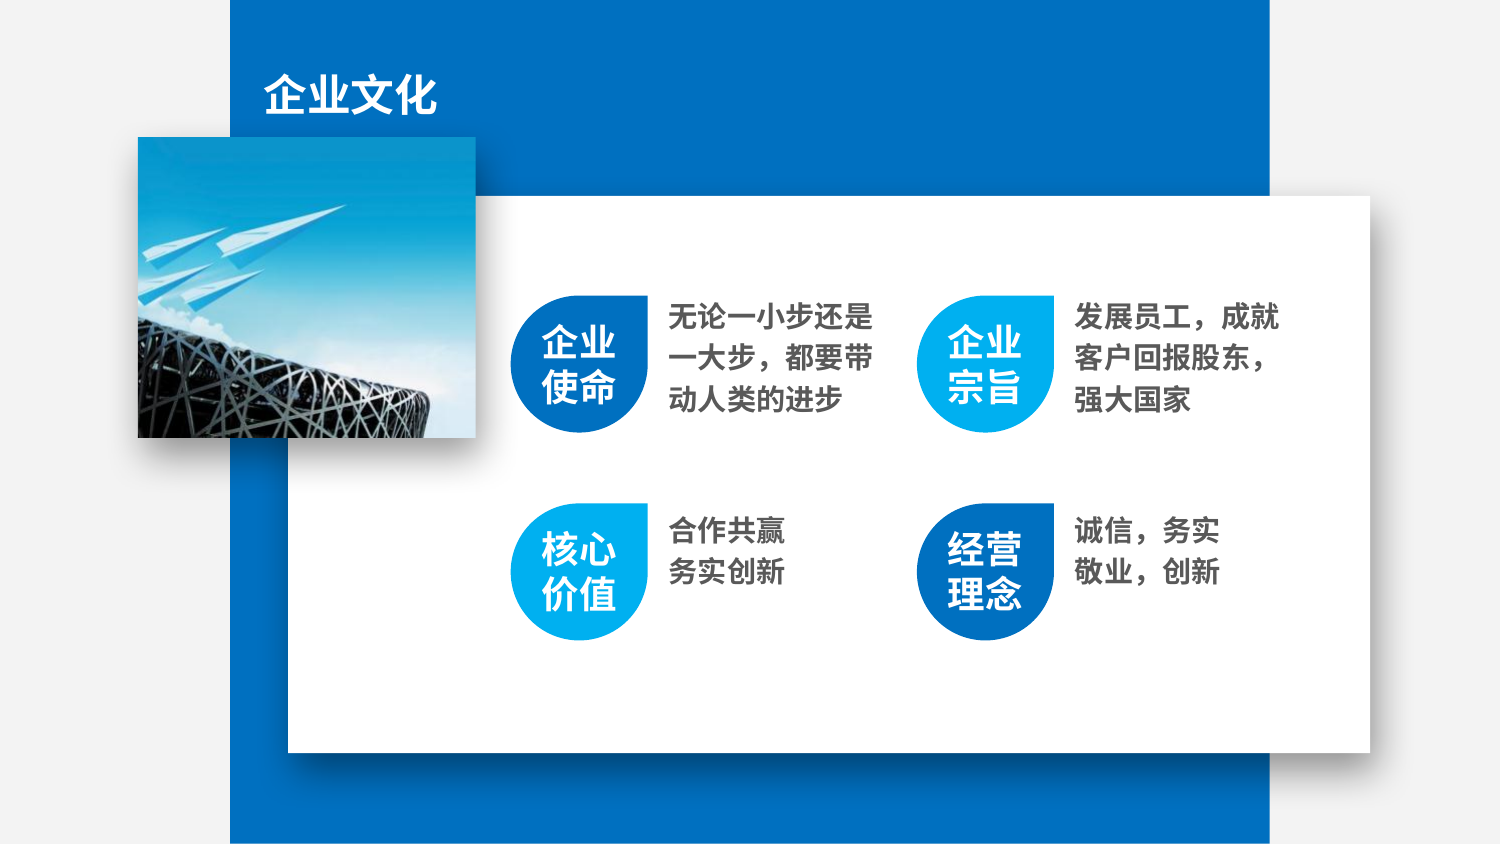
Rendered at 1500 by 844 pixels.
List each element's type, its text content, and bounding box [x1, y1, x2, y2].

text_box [489, 503, 669, 641]
text_box 发展员工，成就客户回报股东，强大国家 [1074, 291, 1296, 417]
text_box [895, 295, 1076, 433]
text_box [137, 137, 477, 438]
text_box 无论一小步还是一大步，都要带动人类的进步 [668, 291, 892, 417]
text_box 合作共赢 务实创新 [669, 505, 871, 589]
text_box 诚信，务实 敬业，创新 [1076, 505, 1249, 589]
text_box [287, 195, 1371, 754]
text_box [489, 295, 669, 433]
text_box 企业文化 [263, 61, 1035, 126]
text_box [895, 503, 1076, 641]
